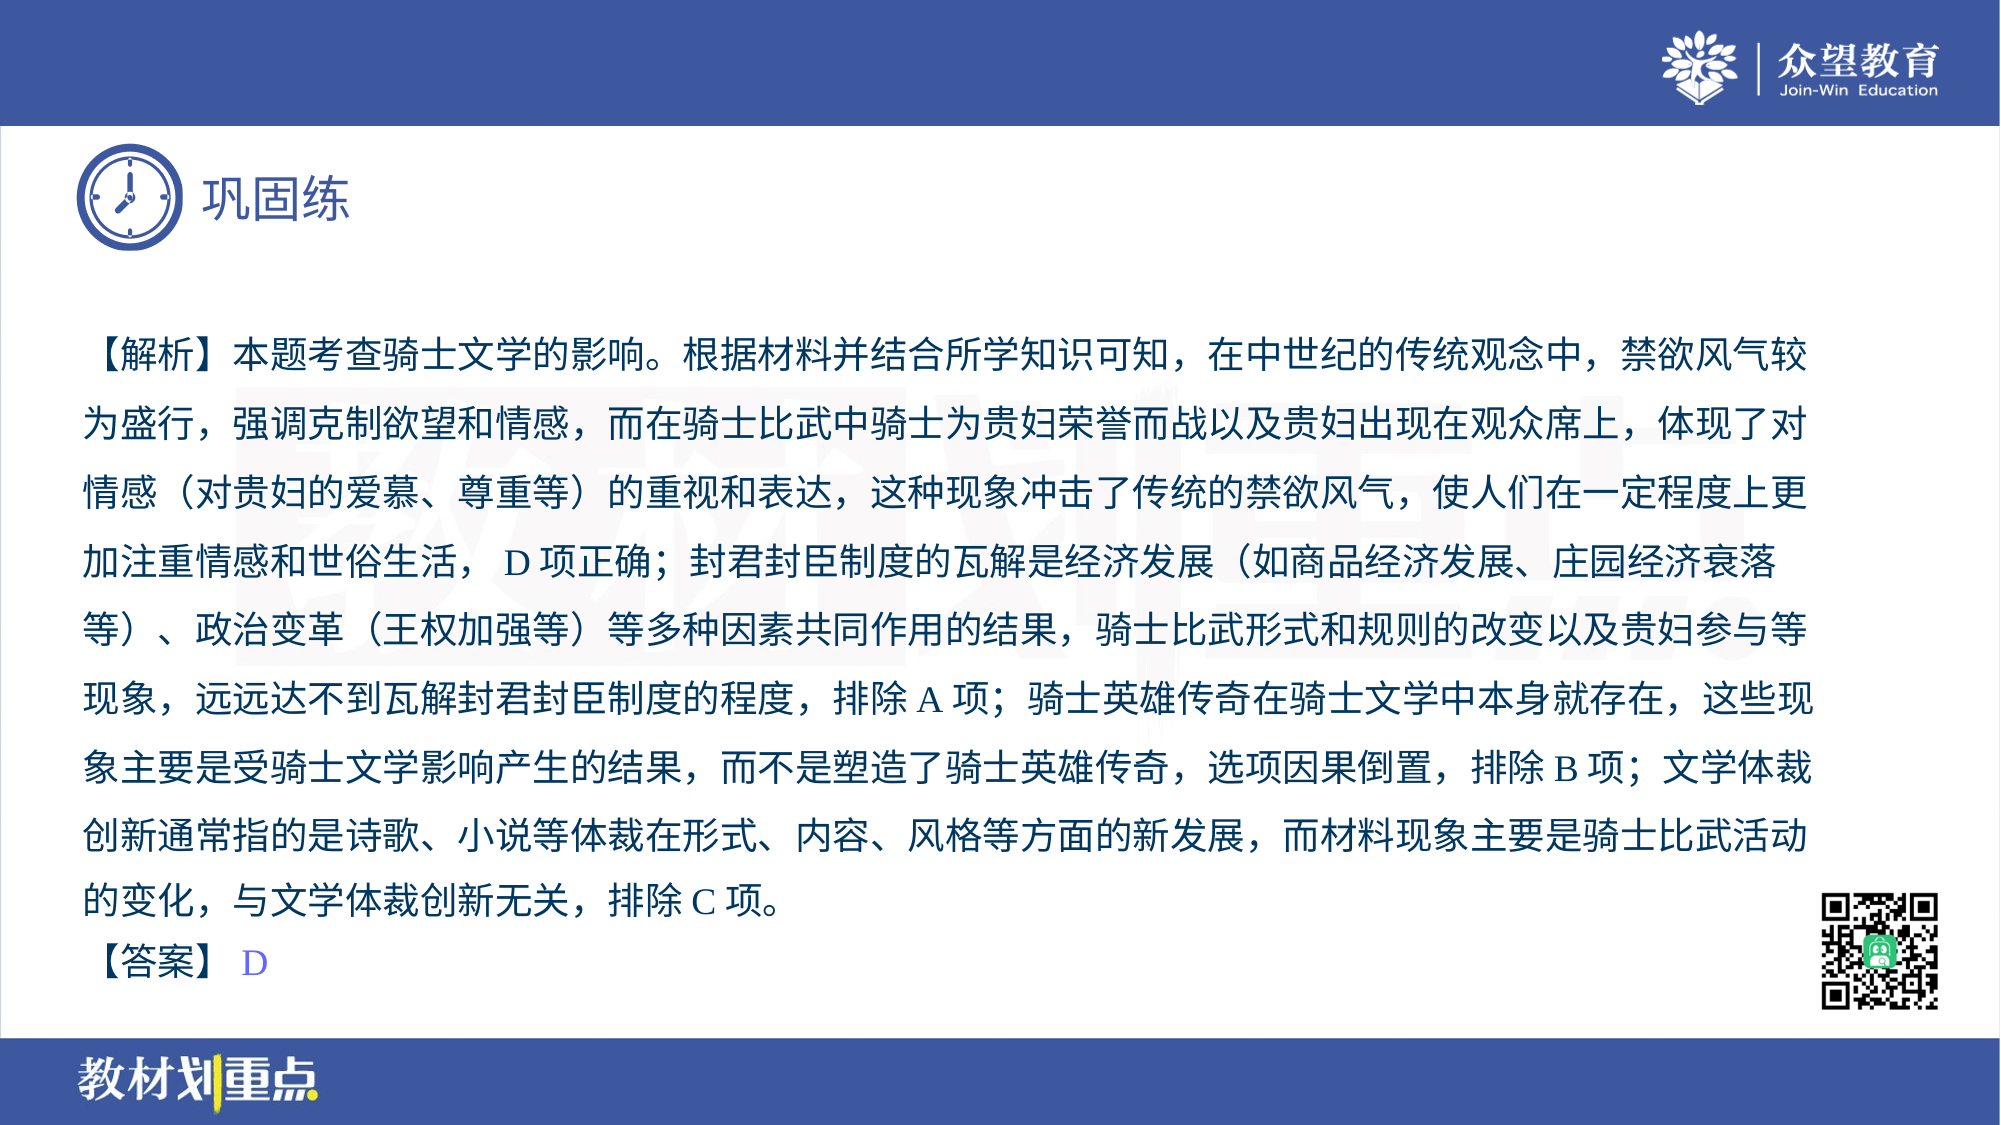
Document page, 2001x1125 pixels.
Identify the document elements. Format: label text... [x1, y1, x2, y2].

text_box 【答案】D [82, 916, 1817, 976]
picture [0, 0, 2000, 1125]
text_box 【解析】本题考查骑士文学的影响。根据材料并结合所学知识可知，在中世纪的传统观念中，禁欲风气较 为盛行，强调克制欲望和情感，而在骑士比武中骑士为贵妇荣誉而战以及贵妇出现在观众席上，体现了对 情感（对贵妇的爱慕、尊重等）的重视和表达，这种现象冲击了传统的禁欲风气，使人们在一定程度上更 加注重情感和世俗生活，D项正确；封君封臣制度的瓦解是经济发展（如商品经济发展、庄园经济衰落 等）、政治变革（王权加强等）等多种因素共同作用的结果，骑士比武形式和规则的改变以及贵妇参与等 现象，远远达不到瓦解封君封臣制度的程度，排除A项；骑士英雄传奇在骑士文学中本身就存在，这些现 象主要是受骑士文学影响产生的结果，而不是塑造了骑士英雄传奇，选项因果倒置，排除B项；文学体裁 创新通常指的是诗歌、小说等体裁在形式、内容、风格等方面的新发展，而材料现象主要是骑士比武活动 的变化，与文学体裁创新无关，排除C项。 [82, 307, 1817, 916]
